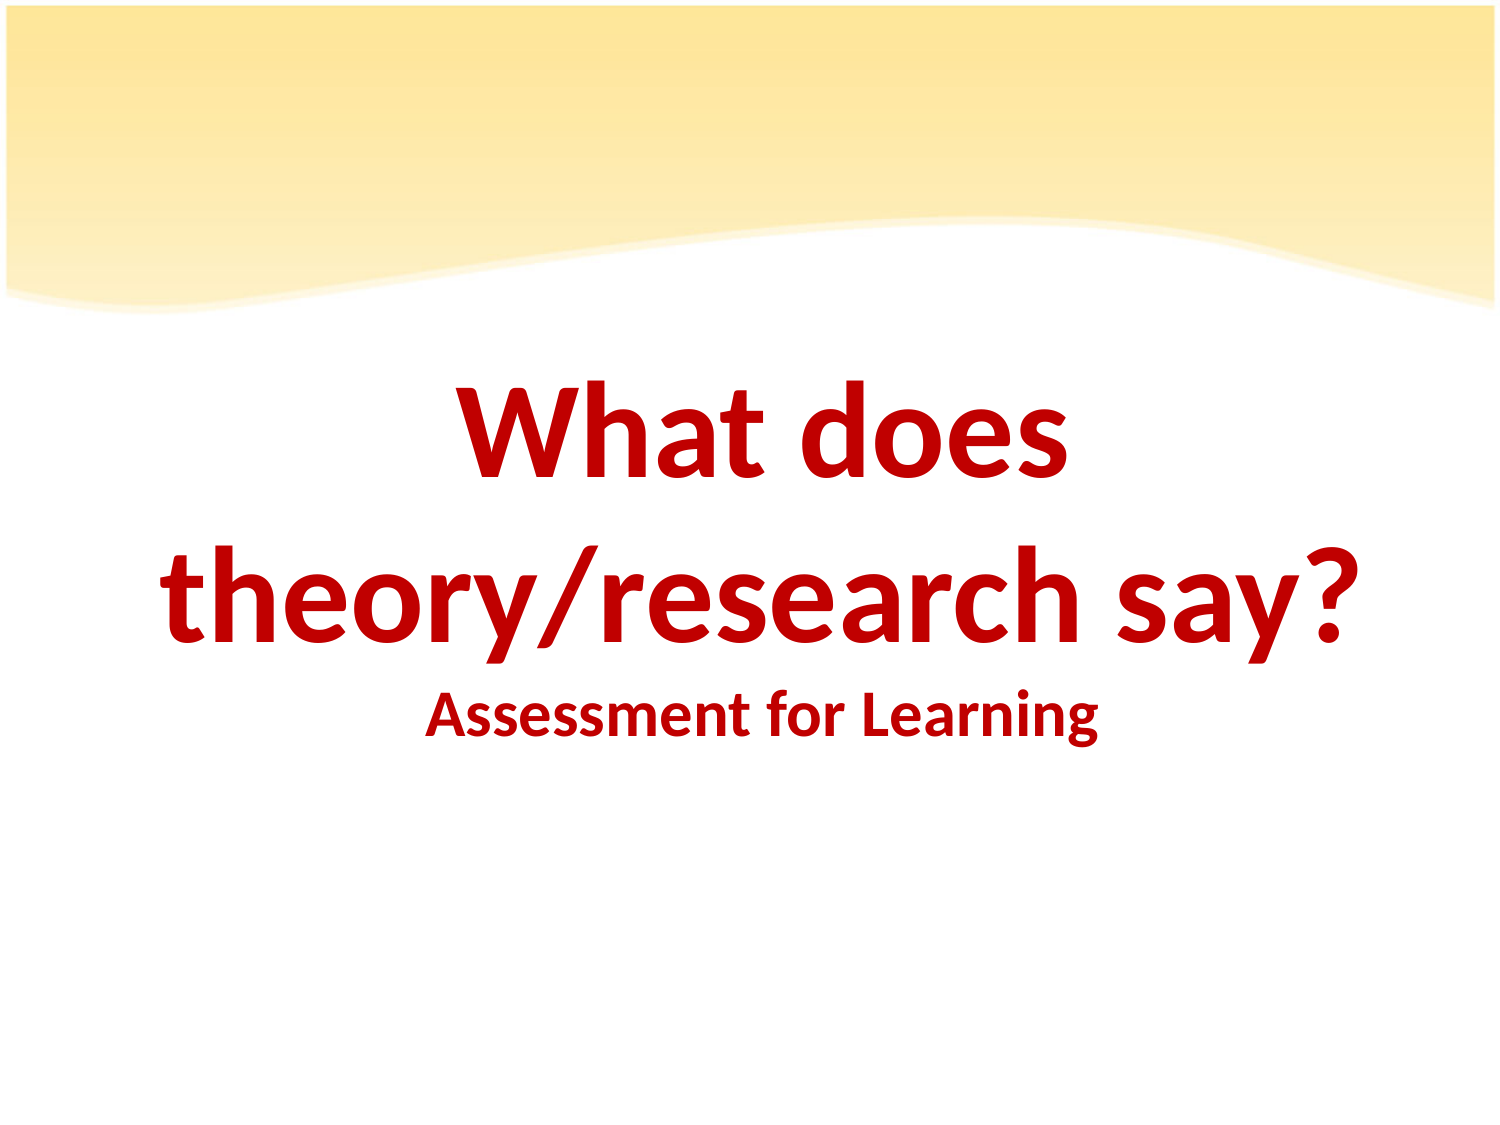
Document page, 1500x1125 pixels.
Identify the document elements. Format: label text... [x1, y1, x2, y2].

picture [0, 0, 1500, 1125]
title What does theory/research say? Assessment for Learning [87, 474, 1438, 616]
